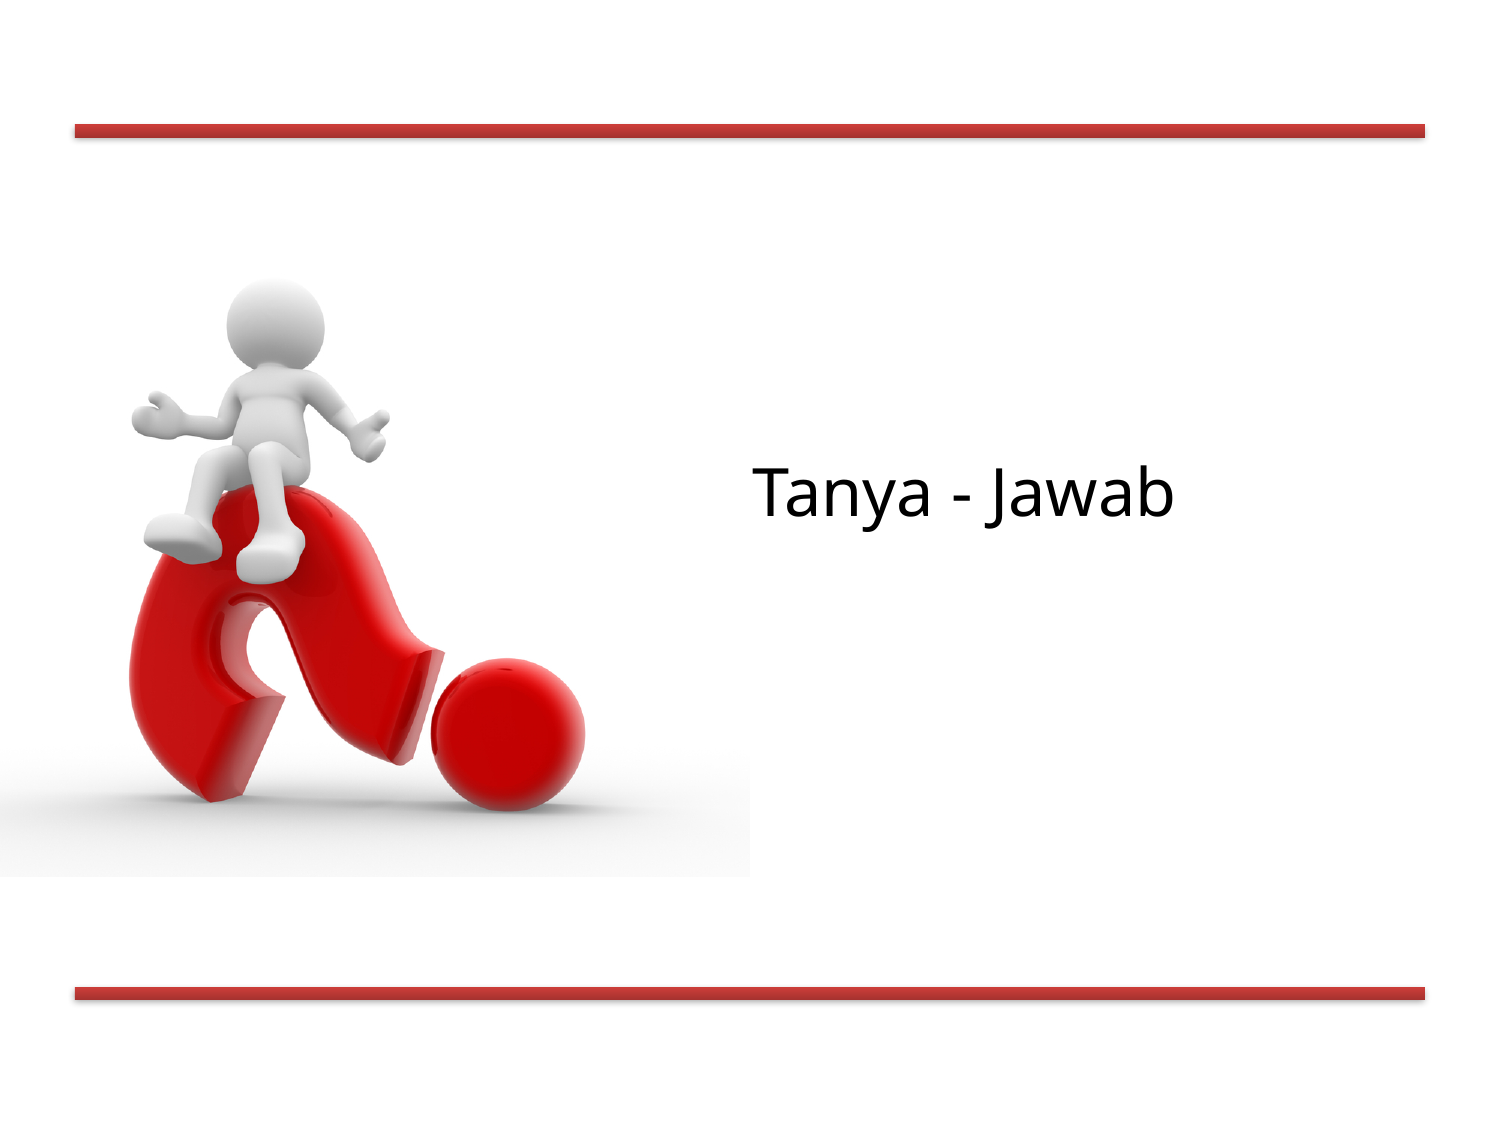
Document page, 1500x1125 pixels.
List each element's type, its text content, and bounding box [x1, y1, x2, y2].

text_box [74, 124, 1425, 138]
text_box [74, 987, 1425, 1000]
picture [0, 237, 751, 877]
title Tanya - Jawab [754, 425, 1425, 555]
